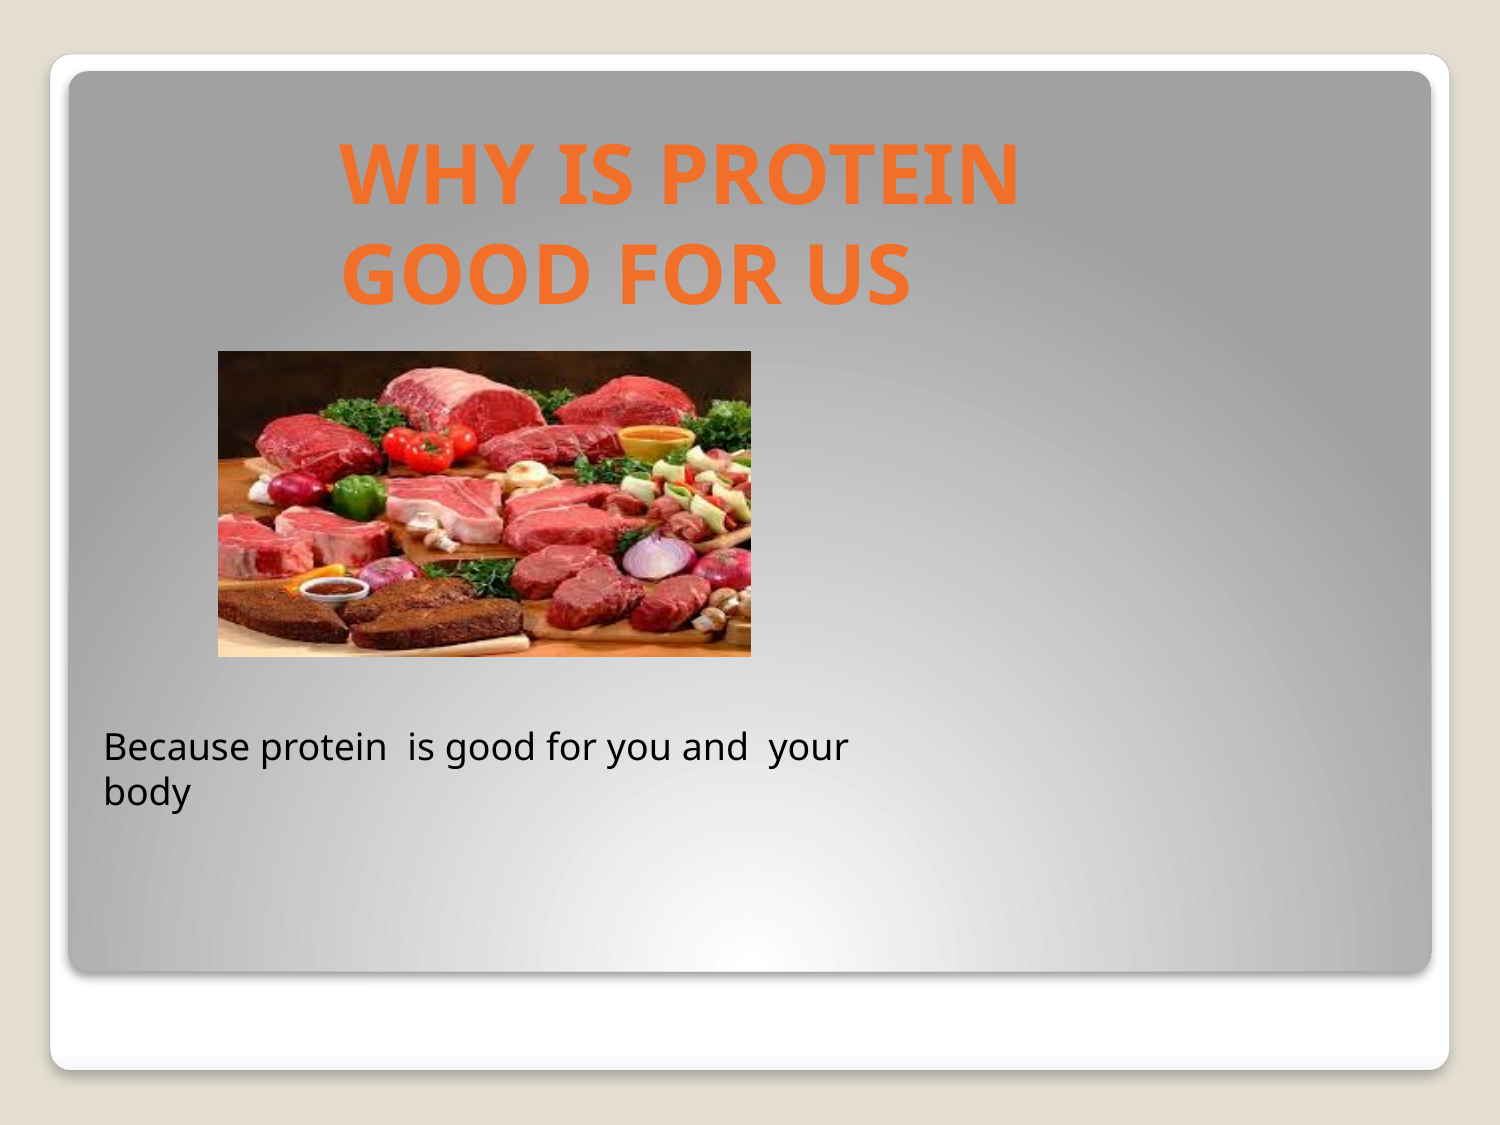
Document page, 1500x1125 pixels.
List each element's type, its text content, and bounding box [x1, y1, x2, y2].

text_box Why is protein good for us [324, 113, 1211, 329]
text_box Because protein is good for you and your body [88, 715, 886, 821]
picture [218, 351, 751, 658]
